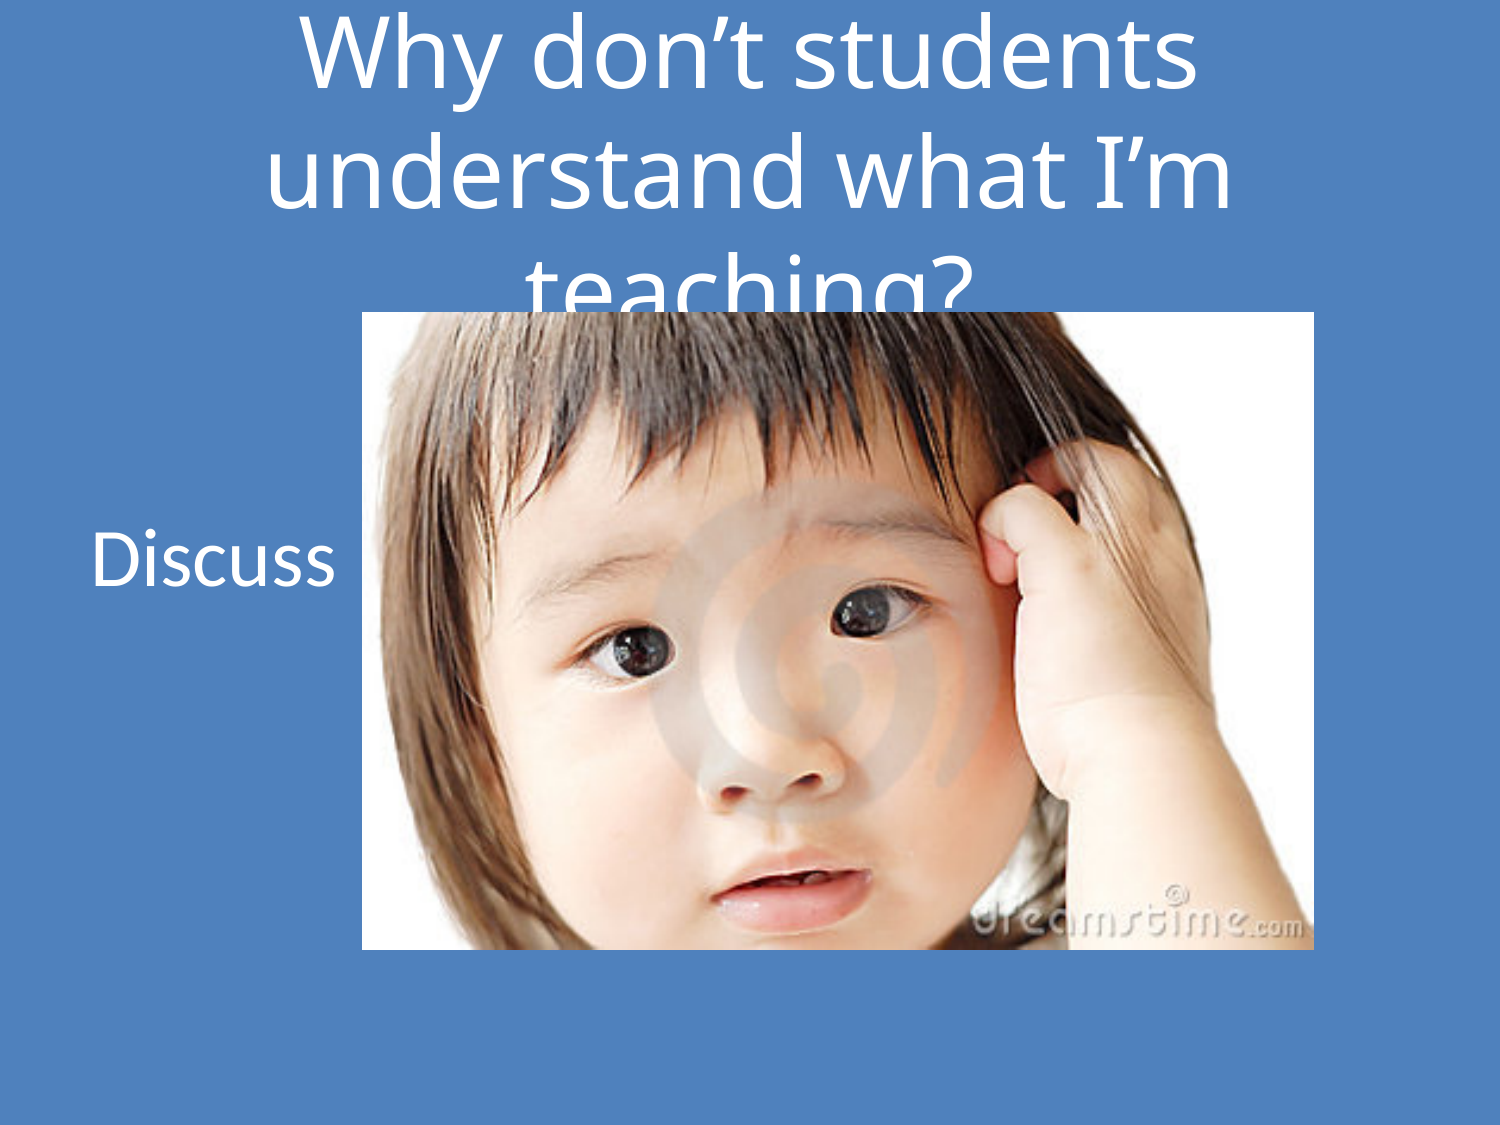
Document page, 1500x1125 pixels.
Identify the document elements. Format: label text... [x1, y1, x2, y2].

title Why don’t students understand what I’m teaching? [75, 75, 1425, 262]
list Discuss [75, 262, 1425, 1005]
picture [362, 312, 1315, 951]
